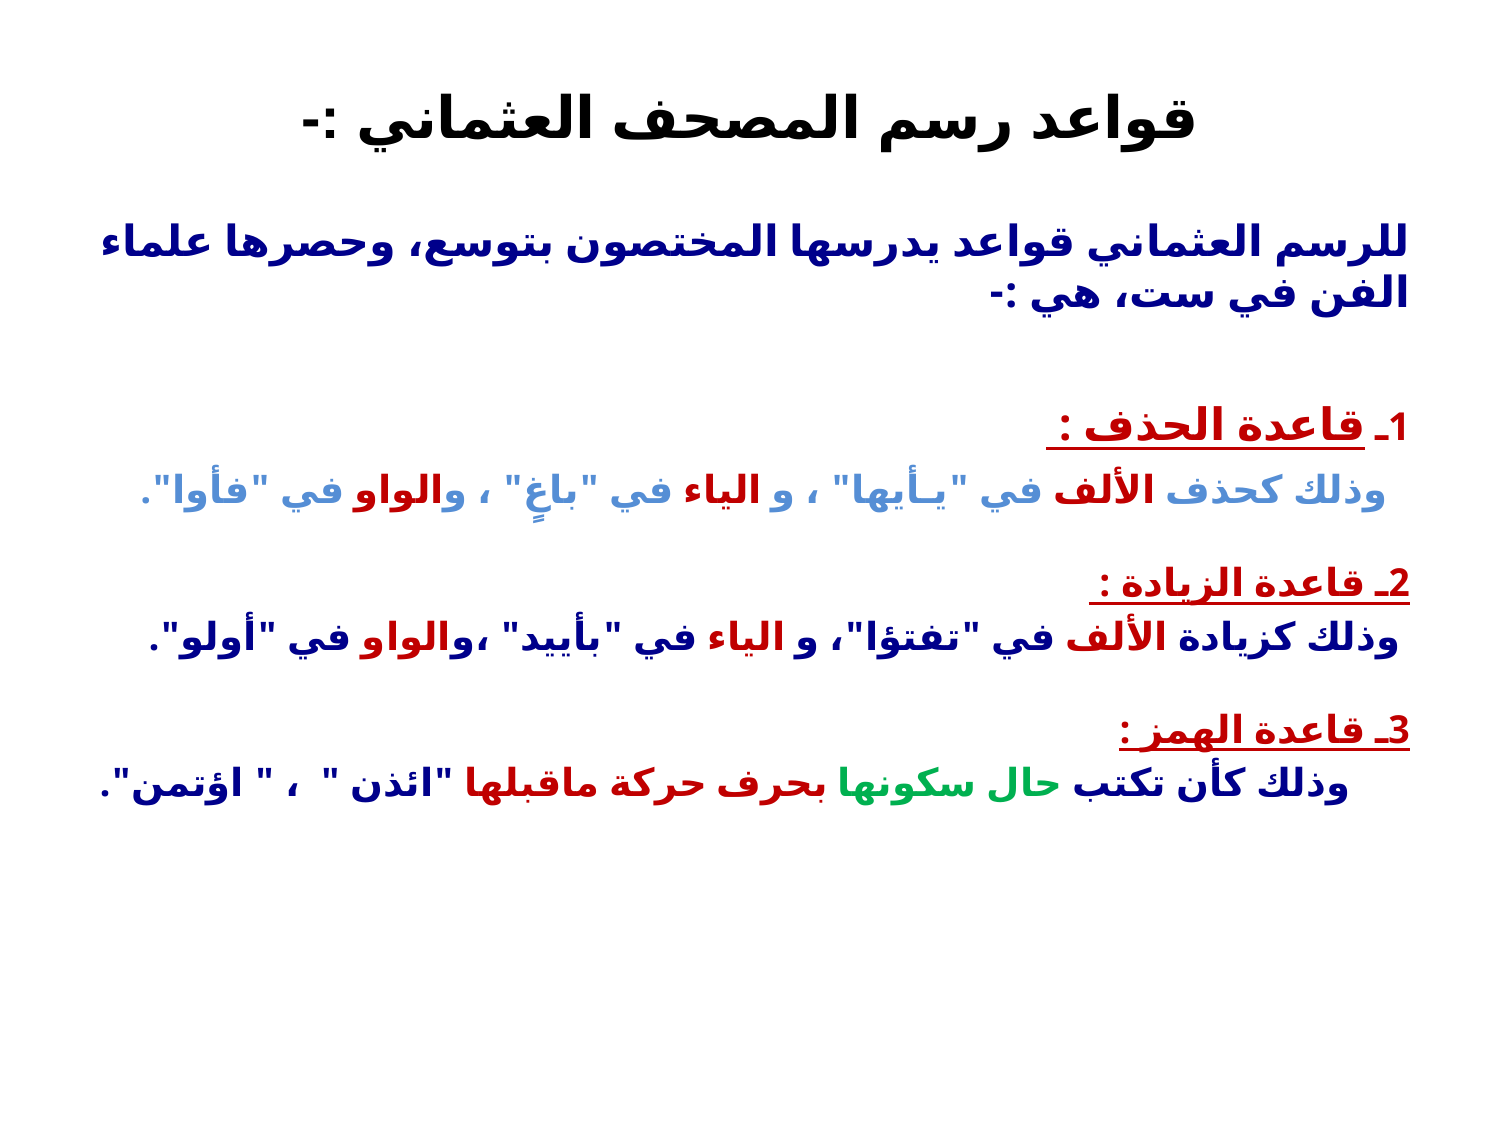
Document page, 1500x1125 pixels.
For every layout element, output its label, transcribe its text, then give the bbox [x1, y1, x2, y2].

list للرسم العثماني قواعد يدرسها المختصون بتوسع، وحصرها علماء الفن في ست، هي :- 1ـ قاعدة الحذف : وذلك كحذف الألف في "يـأيها" ، و الياء في "باغٍ" ، والواو في "فأوا". 2ـ قاعدة الزيادة : وذلك كزيادة الألف في "تفتؤا"، و الياء في "بأييد" ،والواو في "أولو". 3ـ قاعدة الهمز : وذلك كأن تكتب حال سكونها بحرف حركة ماقبلها "ائذن " ، " اؤتمن". [75, 172, 1425, 1005]
title قواعد رسم المصحف العثماني :- [75, 45, 1425, 172]
